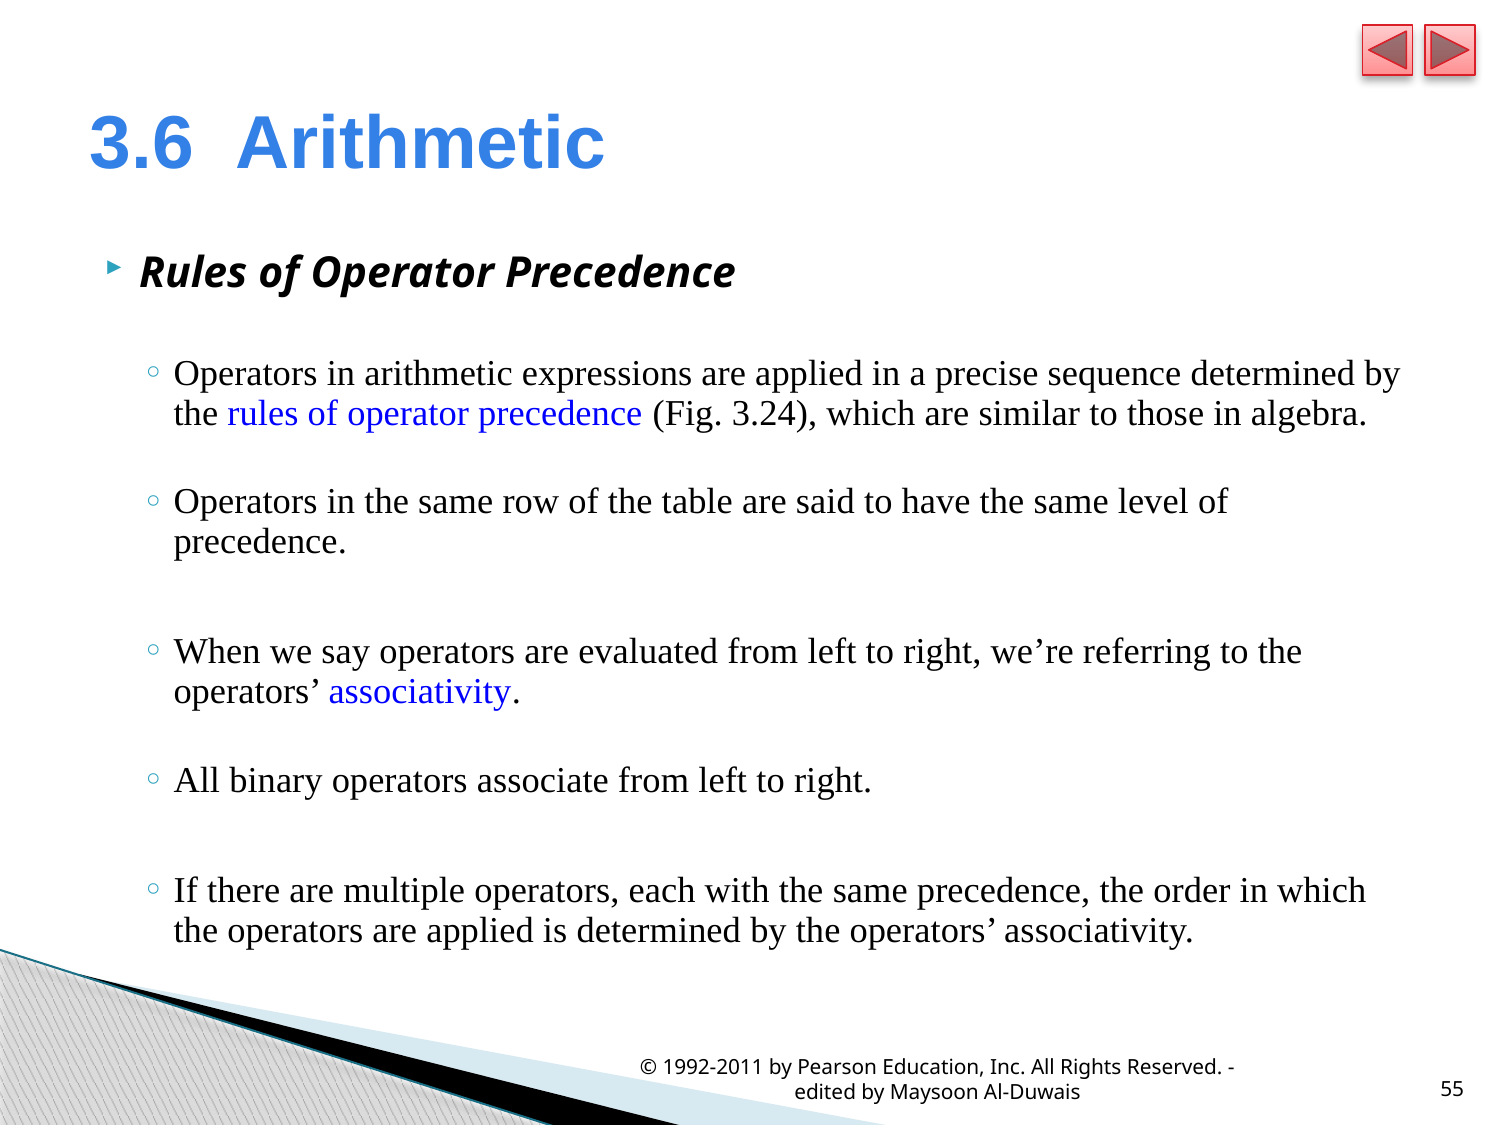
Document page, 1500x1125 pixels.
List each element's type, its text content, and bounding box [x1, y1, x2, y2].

list Rules of Operator Precedence Operators in arithmetic expressions are applied in a precise sequence determined by the rules of operator precedence (Fig. 3.24), which are similar to those in algebra. Operators in the same row of the table are said to have the same level of precedence. When we say operators are evaluated from left to right, we’re referring to the operators’ associativity. All binary operators associate from left to right. If there are multiple operators, each with the same precedence, the order in which the operators are applied is determined by the operators’ associativity. [74, 242, 1426, 986]
slide_number 55 [1418, 1051, 1479, 1112]
title 3.6 Arithmetic [75, 45, 1425, 233]
footer © 1992-2011 by Pearson Education, Inc. All Rights Reserved. - edited by Maysoon Al-Duwais [600, 1062, 1275, 1112]
